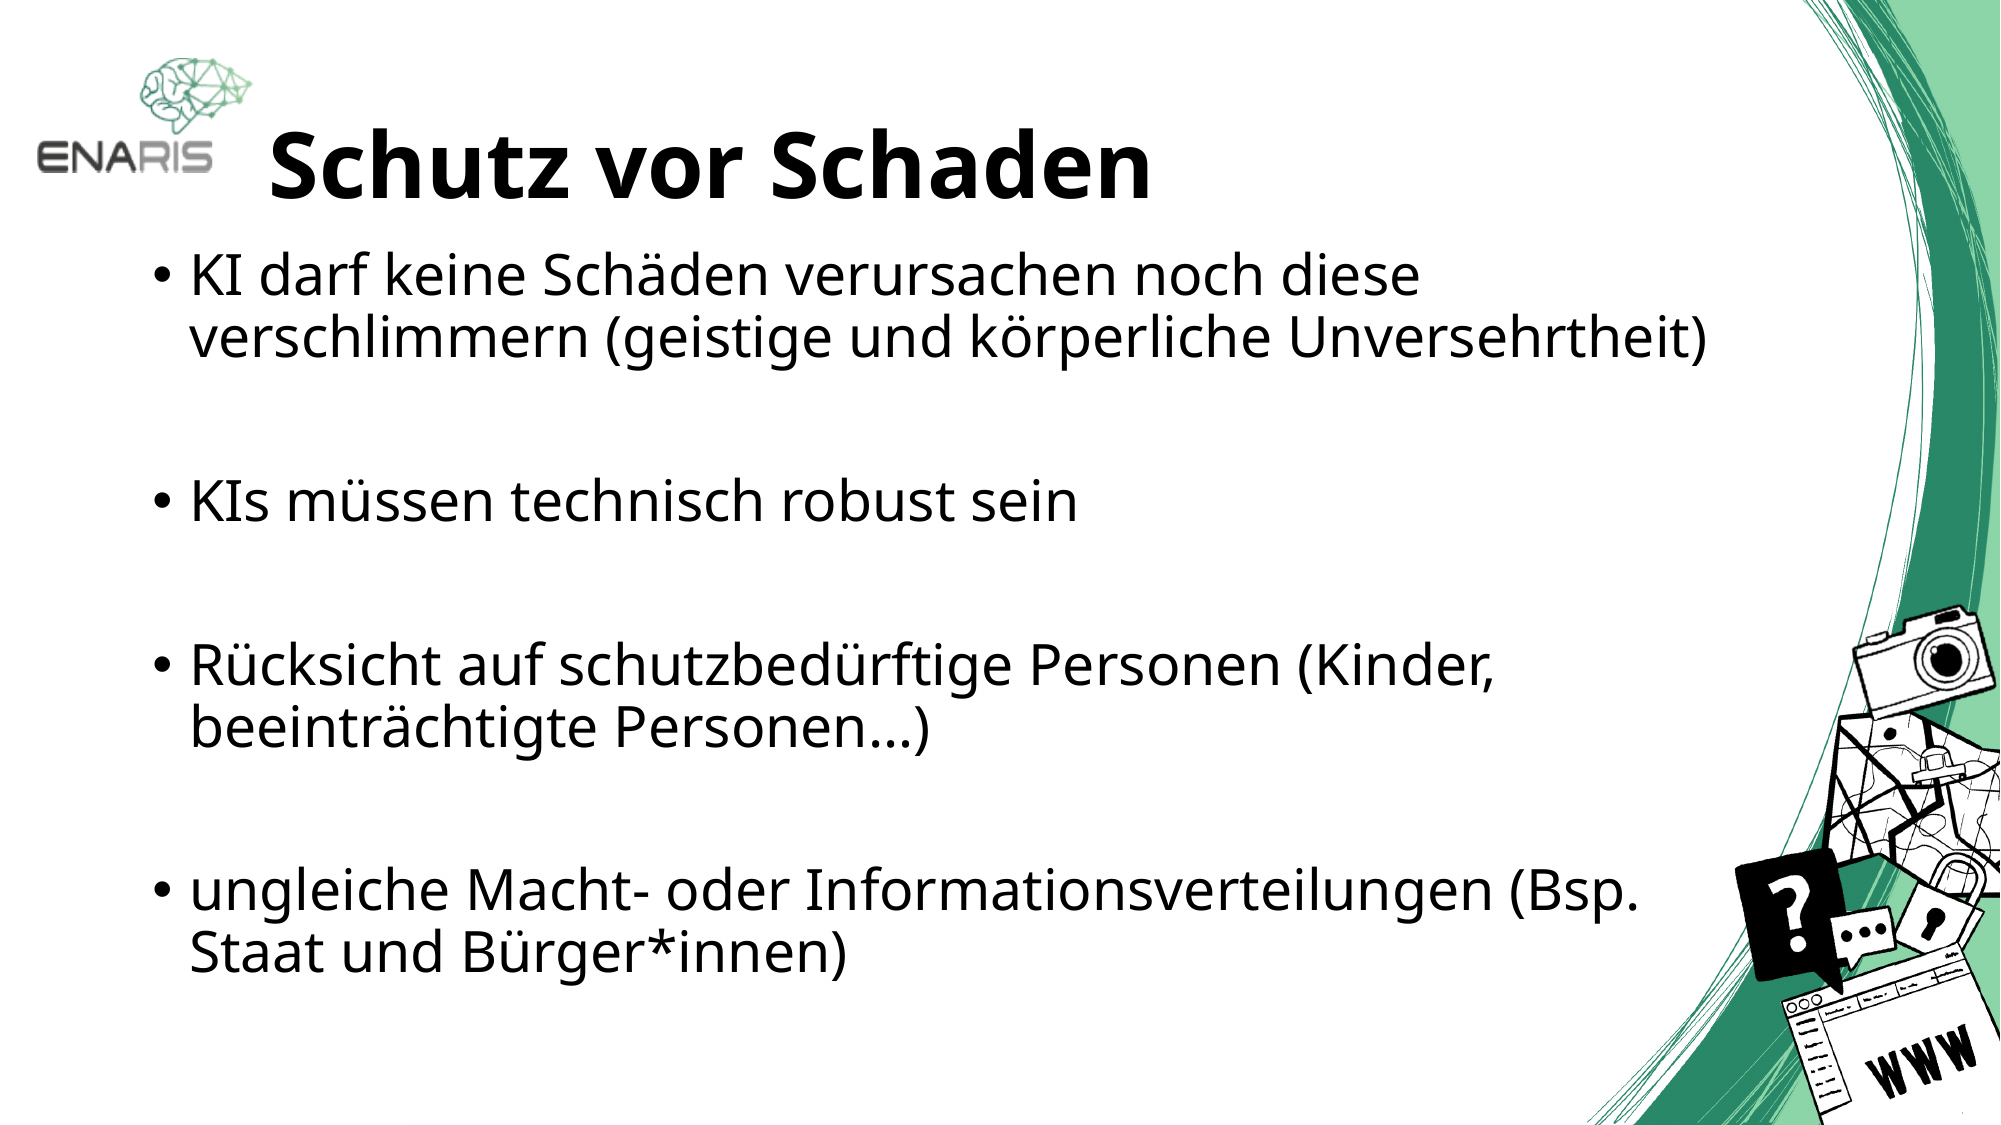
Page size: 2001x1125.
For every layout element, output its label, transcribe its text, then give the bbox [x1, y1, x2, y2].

title Schutz vor Schaden [253, 59, 1863, 278]
picture [408, 0, 2000, 1125]
list KI darf keine Schäden verursachen noch diese verschlimmern (geistige und körperliche Unversehrtheit) KIs müssen technisch robust sein Rücksicht auf schutzbedürftige Personen (Kinder, beeinträchtigte Personen…) ungleiche Macht- oder Informationsverteilungen (Bsp. Staat und Bürger*innen) [137, 239, 1728, 1014]
picture [37, 58, 254, 173]
